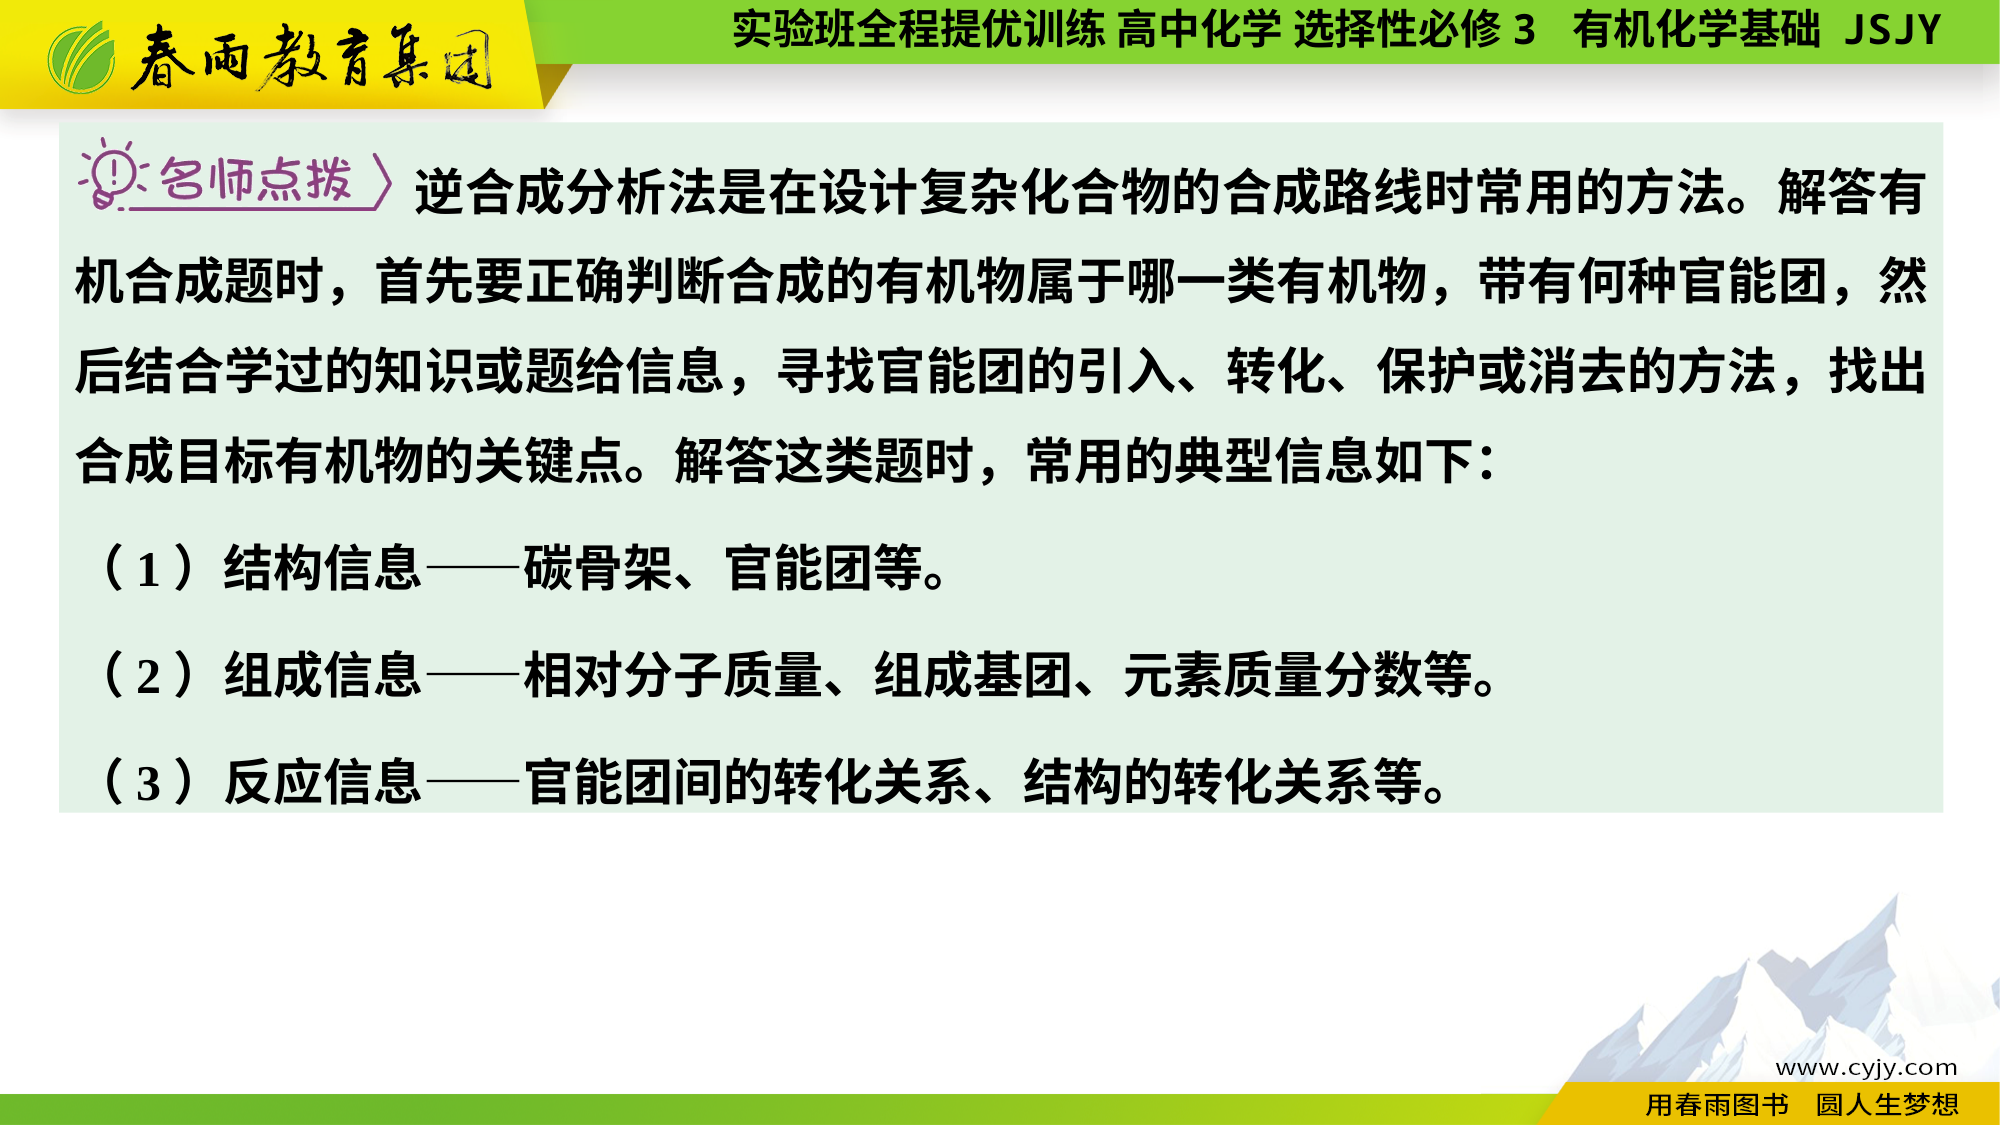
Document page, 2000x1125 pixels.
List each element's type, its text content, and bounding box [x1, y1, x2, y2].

list 逆合成分析法是在设计复杂化合物的合成路线时常用的方法。解答有机合成题时，首先要正确判断合成的有机物属于哪一类有机物，带有何种官能团，然后结合学过的知识或题给信息，寻找官能团的引入、转化、保护或消去的方法，找出合成目标有机物的关键点。解答这类题时，常用的典型信息如下： （1）结构信息——碳骨架、官能团等。 （2）组成信息——相对分子质量、组成基团、元素质量分数等。 （3）反应信息——官能团间的转化关系、结构的转化关系等。 [59, 122, 1944, 813]
picture [0, 0, 2000, 1125]
